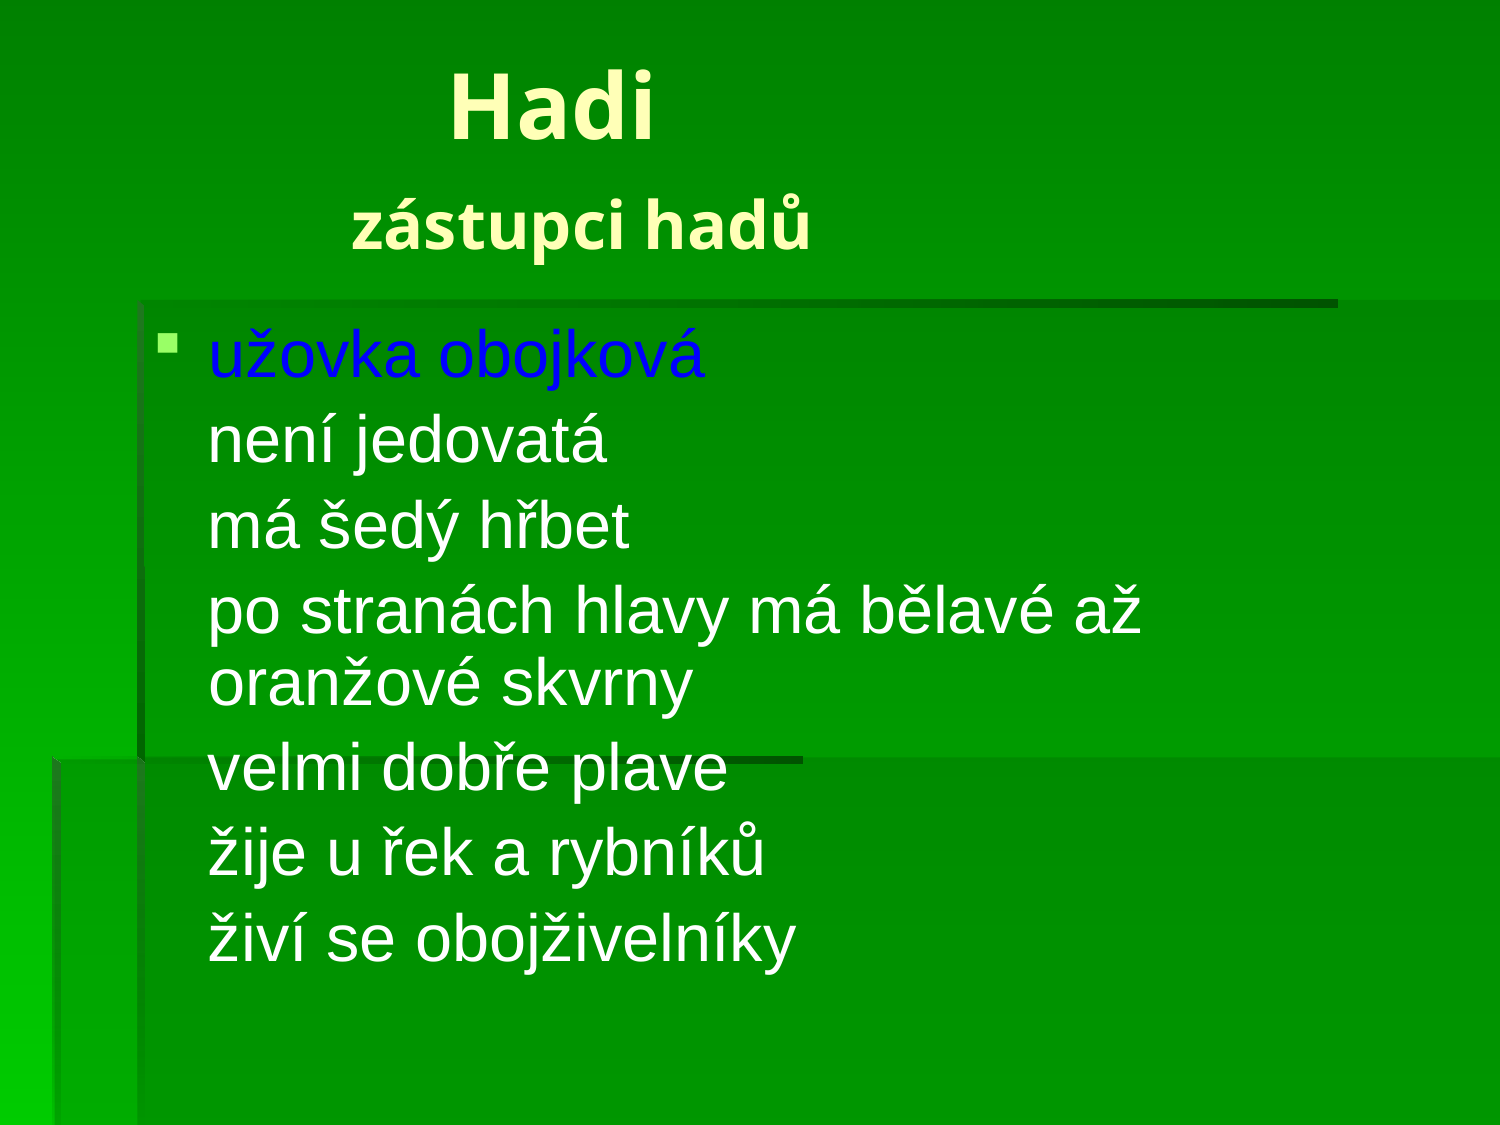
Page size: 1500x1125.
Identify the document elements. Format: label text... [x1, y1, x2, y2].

title Hadi zástupci hadů [74, 39, 1451, 276]
list užovka obojková není jedovatá má šedý hřbet po stranách hlavy má bělavé až oranžové skvrny velmi dobře plave žije u řek a rybníků živí se obojživelníky [137, 312, 1452, 1001]
